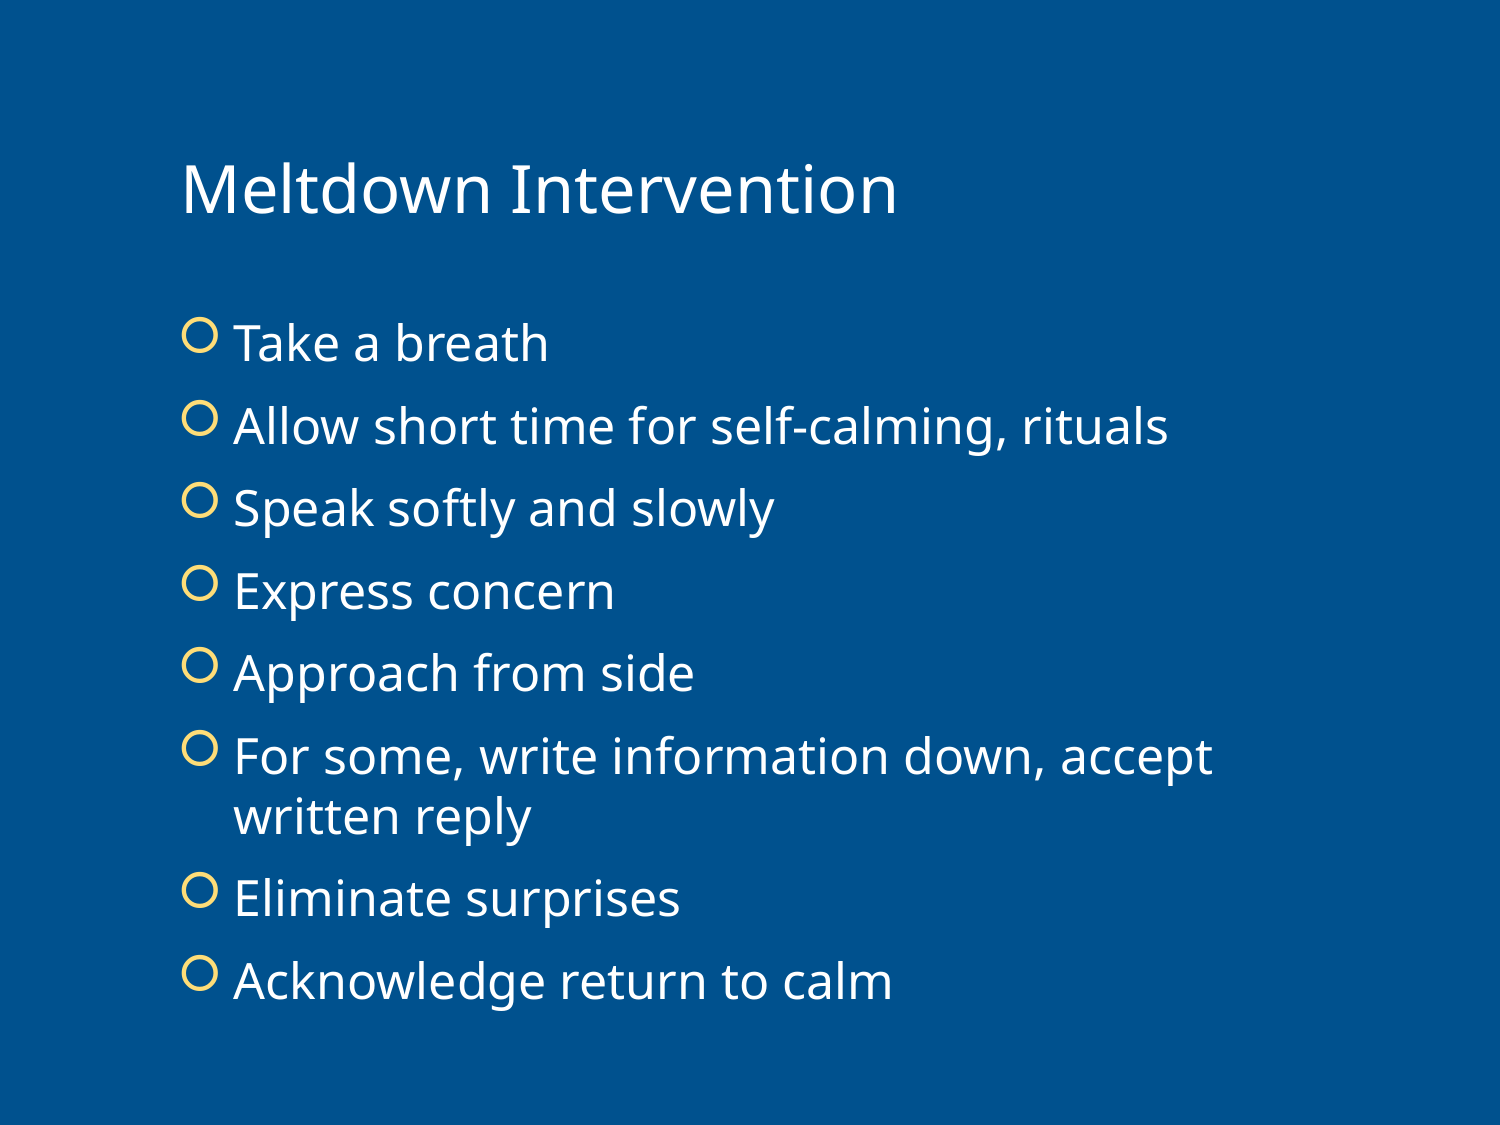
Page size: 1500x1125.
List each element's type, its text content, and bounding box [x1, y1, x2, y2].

title Meltdown Intervention [165, 110, 1335, 263]
list Take a breath Allow short time for self-calming, rituals Speak softly and slowly Express concern Approach from side For some, write information down, accept written reply Eliminate surprises Acknowledge return to calm [162, 296, 1335, 1025]
